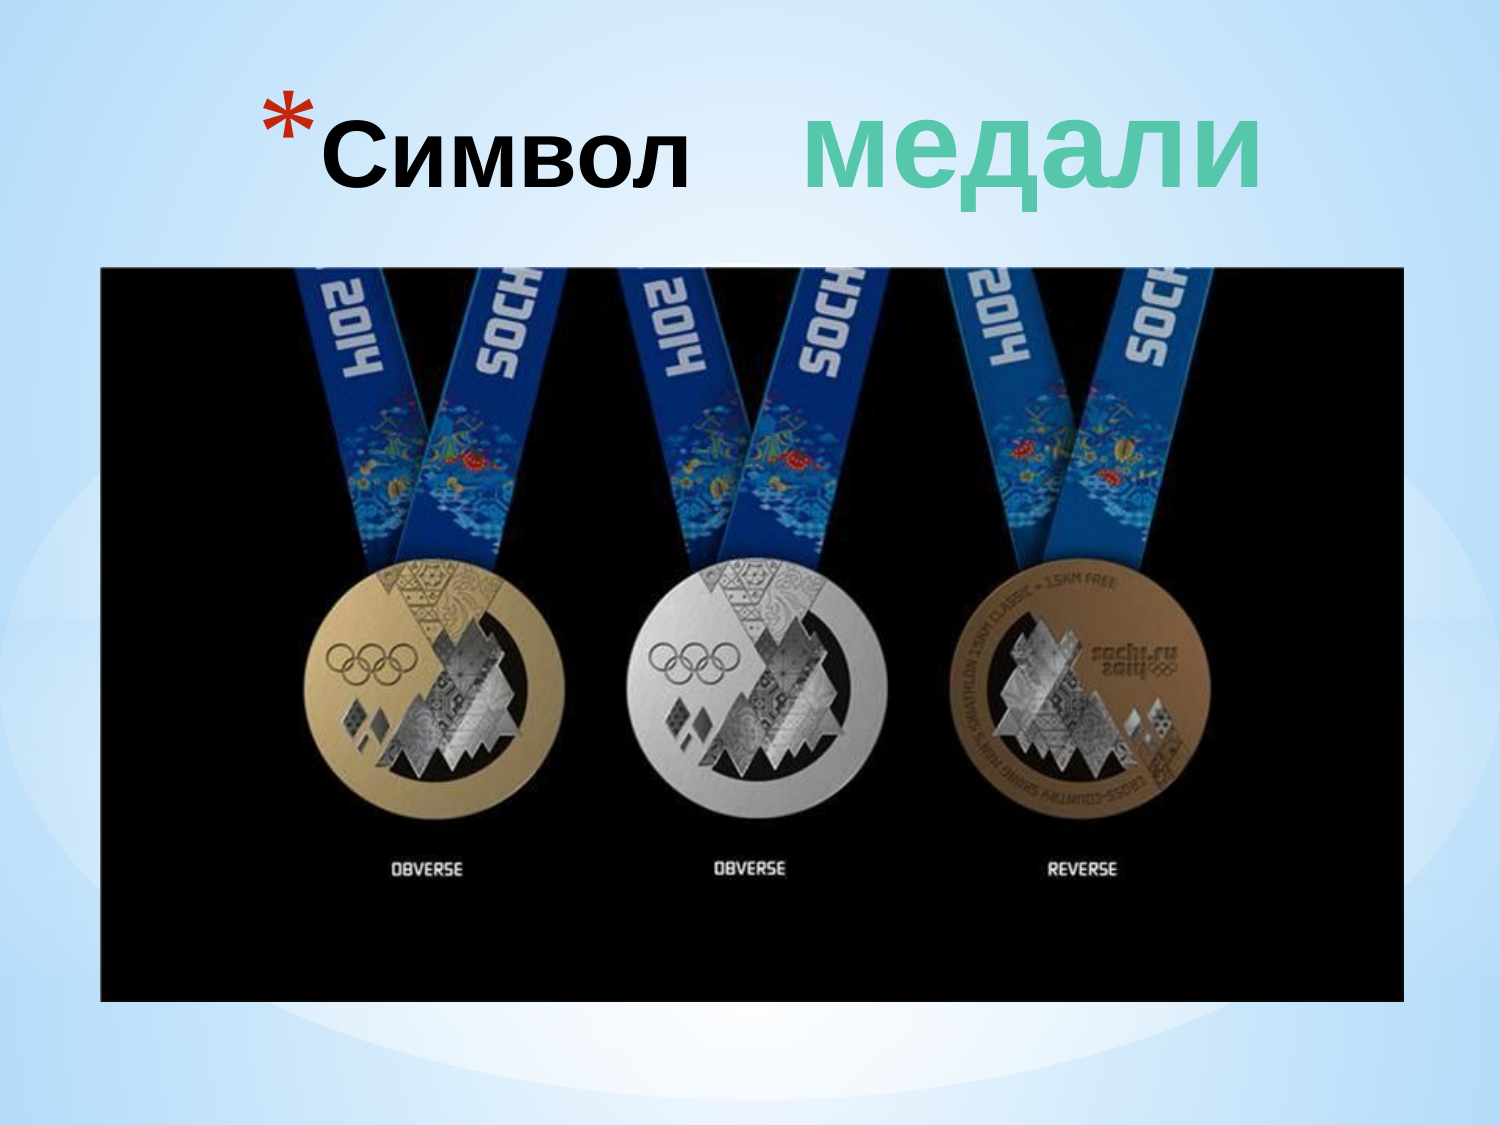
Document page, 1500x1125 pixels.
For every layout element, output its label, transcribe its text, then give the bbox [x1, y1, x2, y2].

title Символ медали [212, 54, 1282, 243]
picture [99, 266, 1404, 1002]
